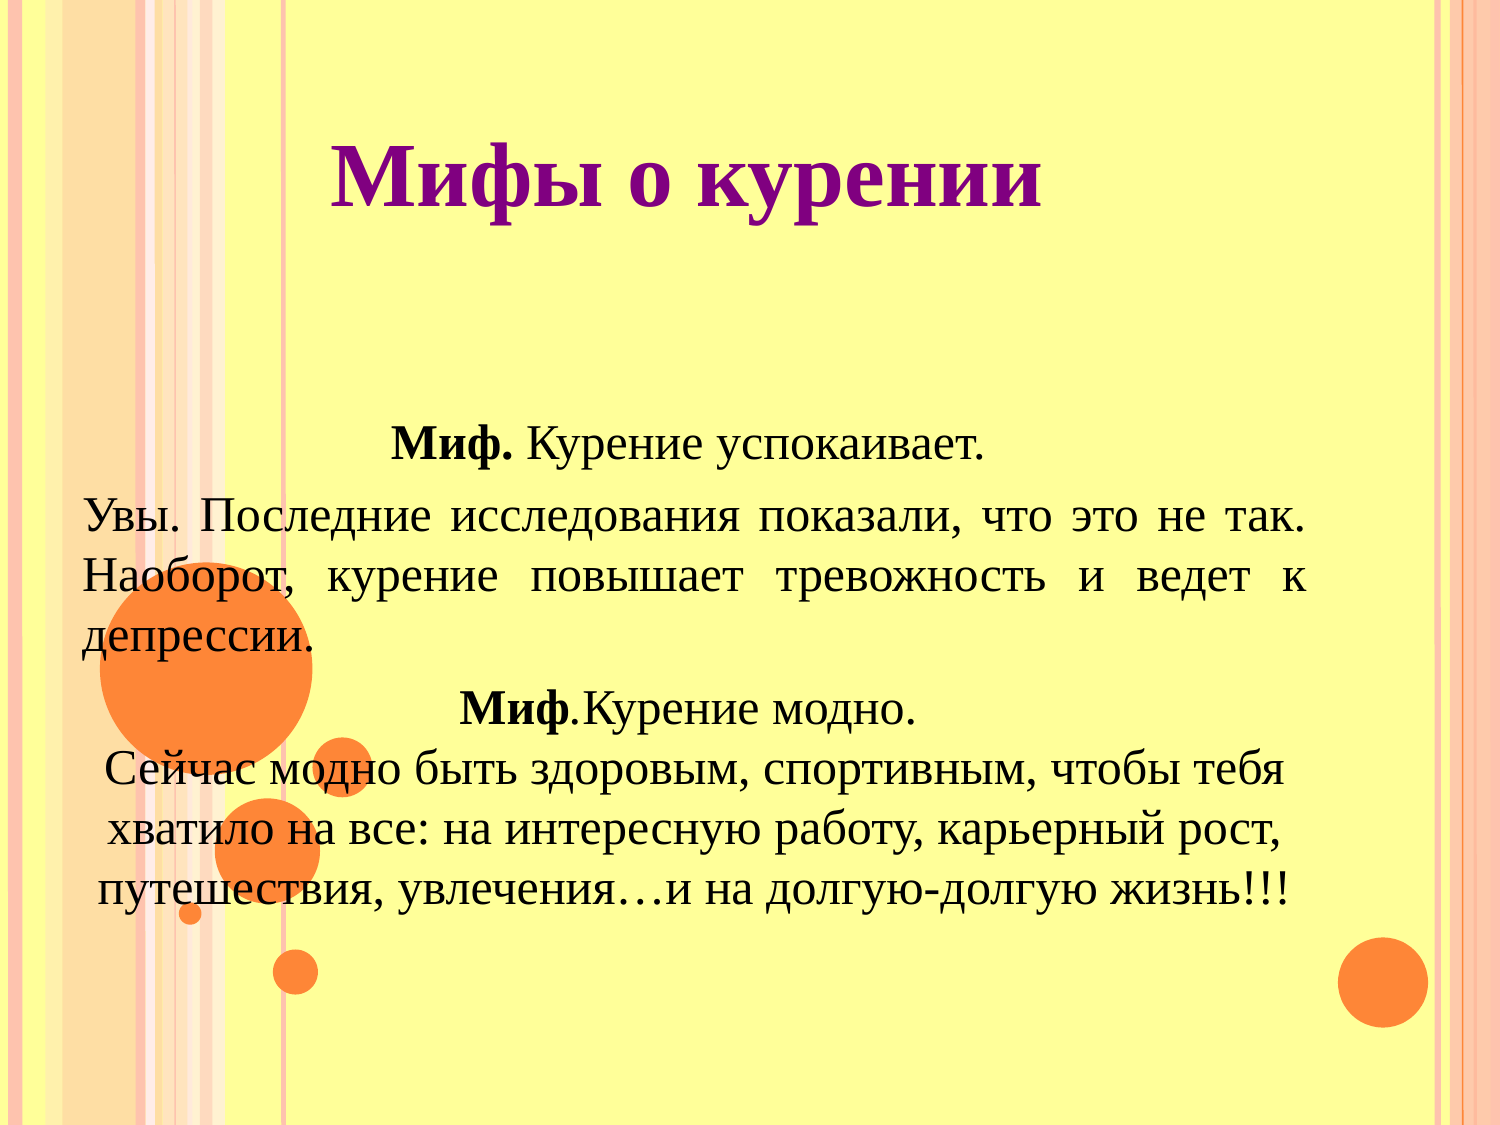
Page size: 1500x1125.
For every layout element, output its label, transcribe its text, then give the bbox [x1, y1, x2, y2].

subtitle Миф. Курение успокаивает. Увы. Последние исследования показали, что это не так. Наоборот, курение повышает тревожность и ведет к депрессии. Миф.Курение модно. Сейчас модно быть здоровым, спортивным, чтобы тебя хватило на все: на интересную работу, карьерный рост, путешествия, увлечения…и на долгую-долгую жизнь!!! [81, 269, 1308, 1055]
title Мифы о курении [74, 44, 1301, 233]
